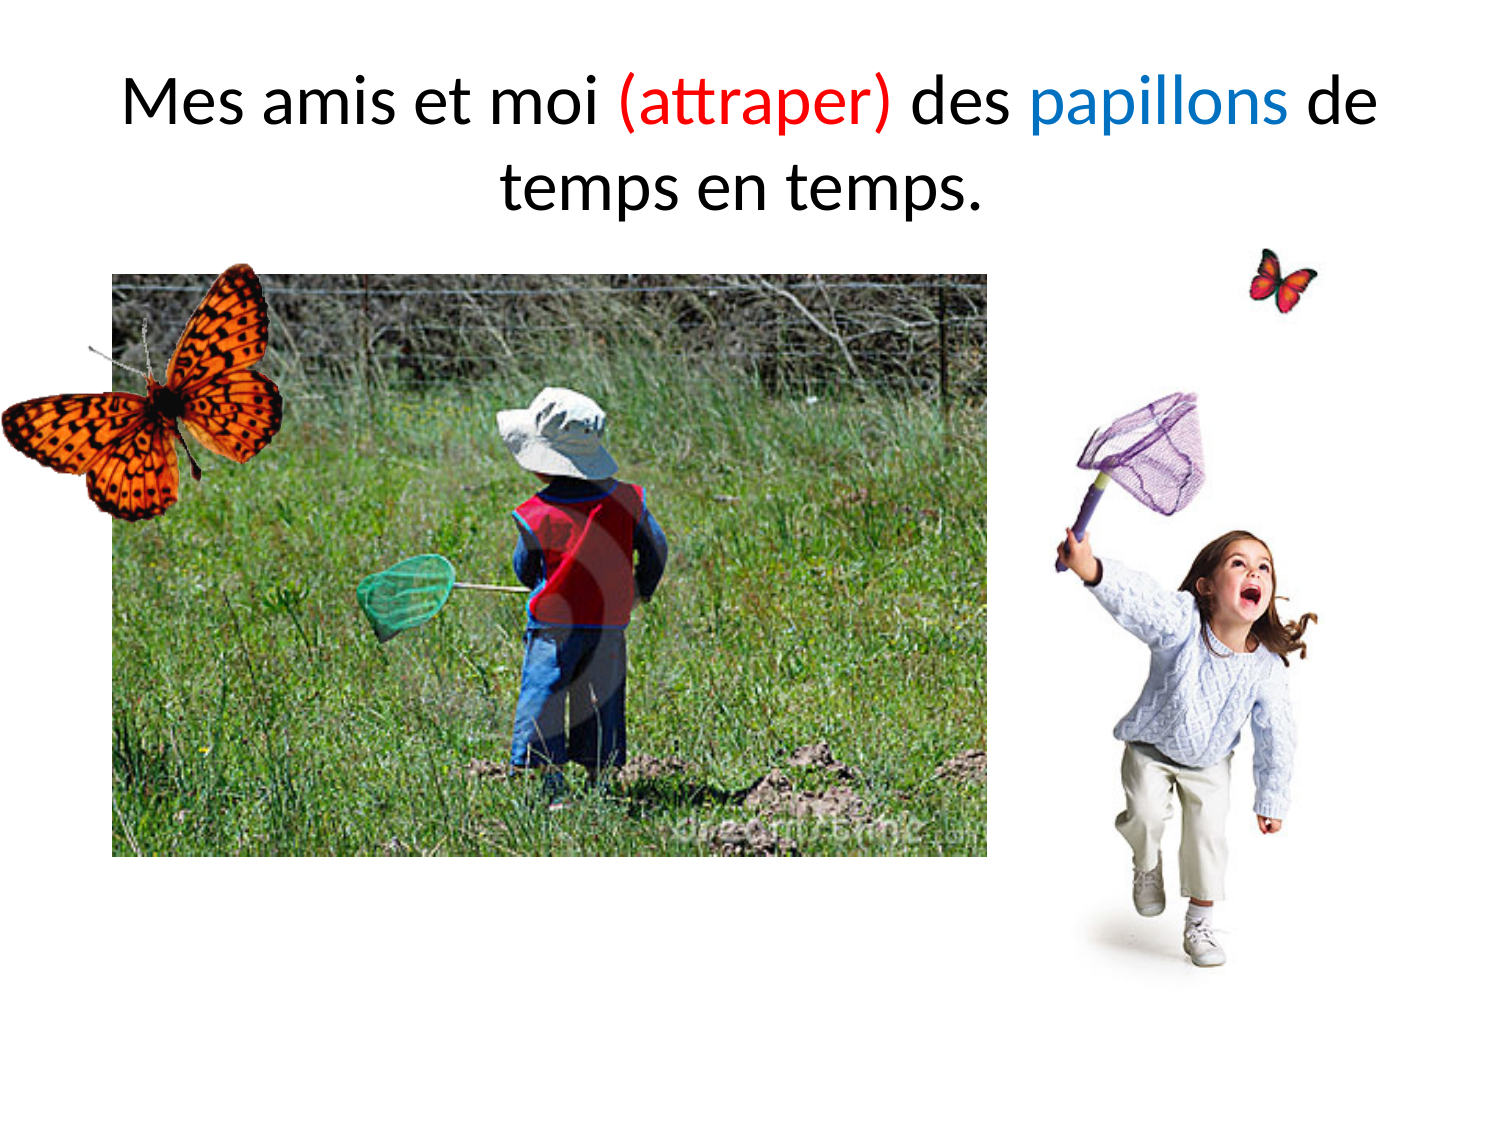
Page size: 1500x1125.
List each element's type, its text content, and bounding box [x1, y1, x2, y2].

title Mes amis et moi (attraper) des papillons de temps en temps. [75, 45, 1425, 233]
picture [0, 224, 1457, 1054]
